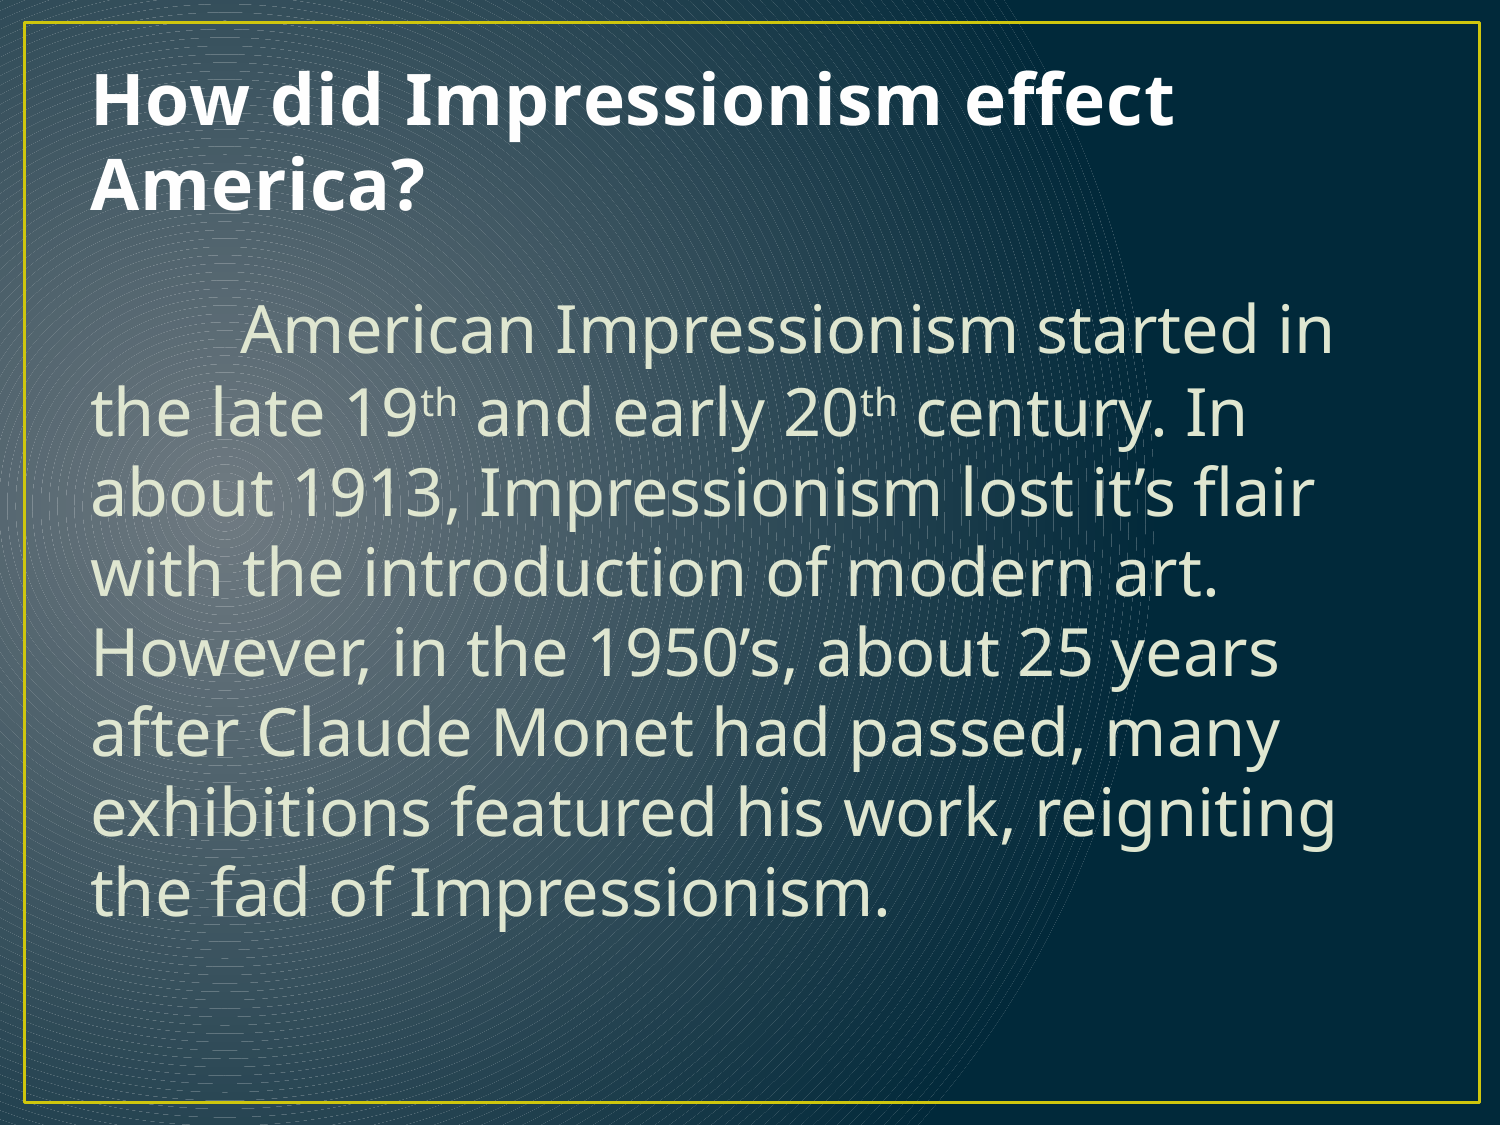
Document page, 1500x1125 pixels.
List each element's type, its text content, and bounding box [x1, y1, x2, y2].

list American Impressionism started in the late 19th and early 20th century. In about 1913, Impressionism lost it’s flair with the introduction of modern art. However, in the 1950’s, about 25 years after Claude Monet had passed, many exhibitions featured his work, reigniting the fad of Impressionism. [75, 262, 1425, 1005]
title How did Impressionism effect America? [75, 45, 1425, 233]
